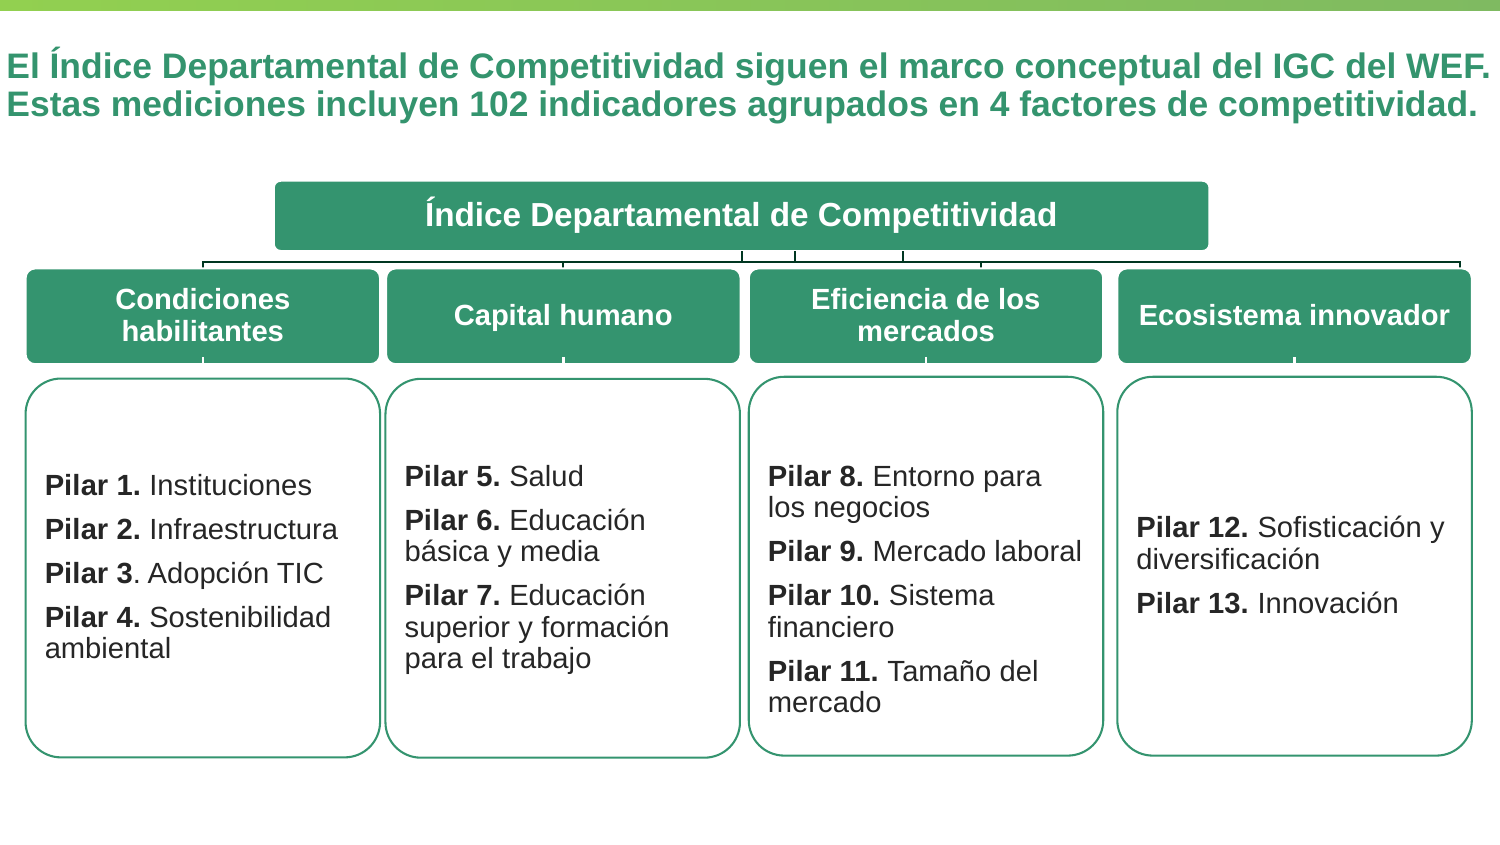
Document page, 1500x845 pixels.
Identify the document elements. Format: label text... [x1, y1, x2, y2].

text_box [24, 180, 1473, 759]
title El Índice Departamental de Competitividad siguen el marco conceptual del IGC del WEF. Estas mediciones incluyen 102 indicadores agrupados en 4 factores de competitividad. [0, 29, 1500, 144]
